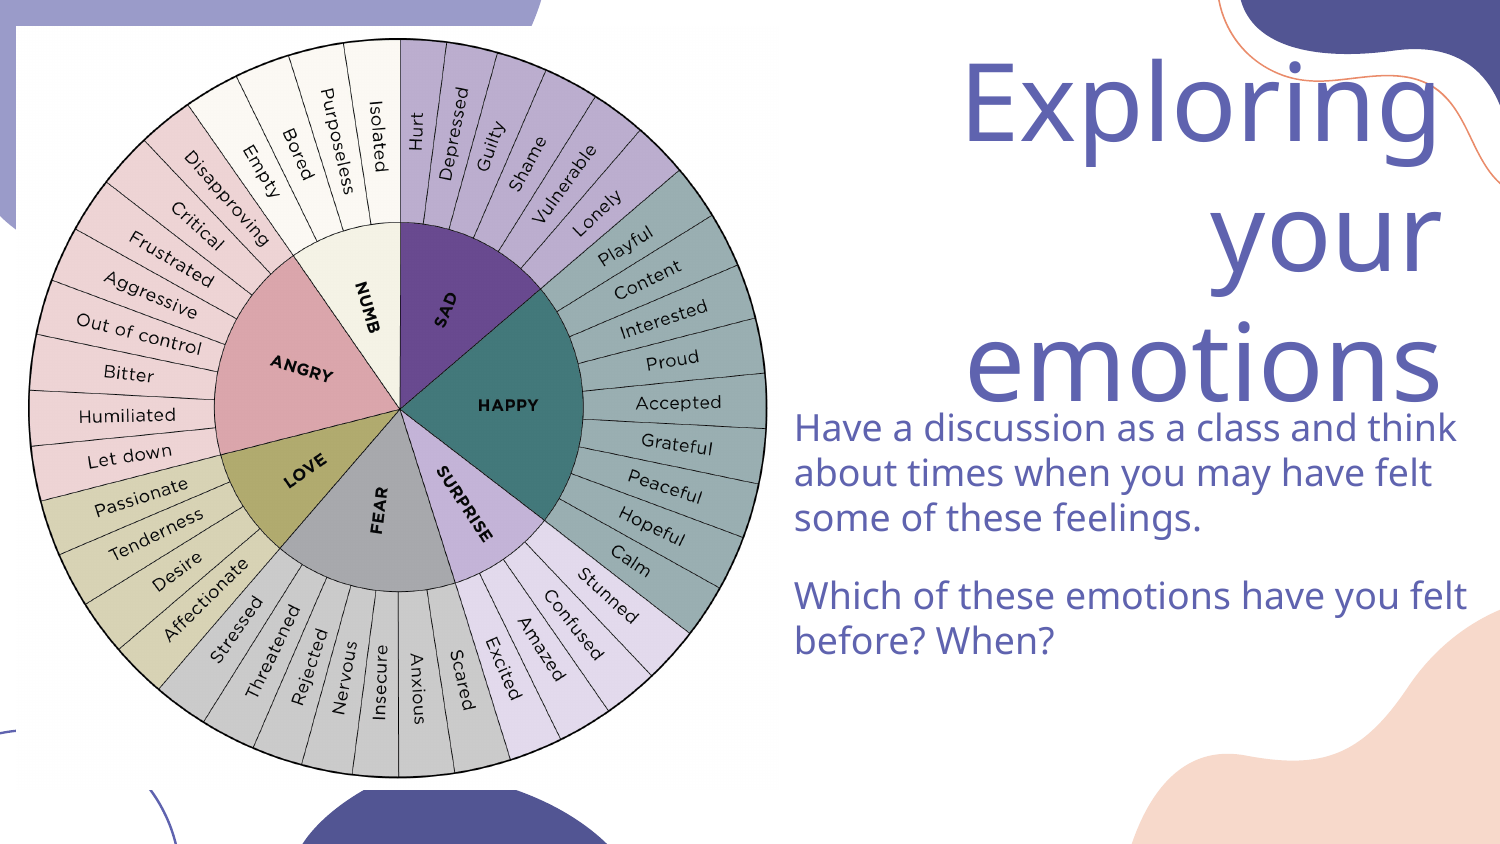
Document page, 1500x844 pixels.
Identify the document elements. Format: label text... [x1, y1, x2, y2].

picture [16, 26, 780, 790]
subtitle Have a discussion as a class and think about times when you may have felt some of these feelings. Which of these emotions have you felt before? When? [785, 394, 1488, 671]
title Exploring your emotions [785, 172, 1459, 283]
